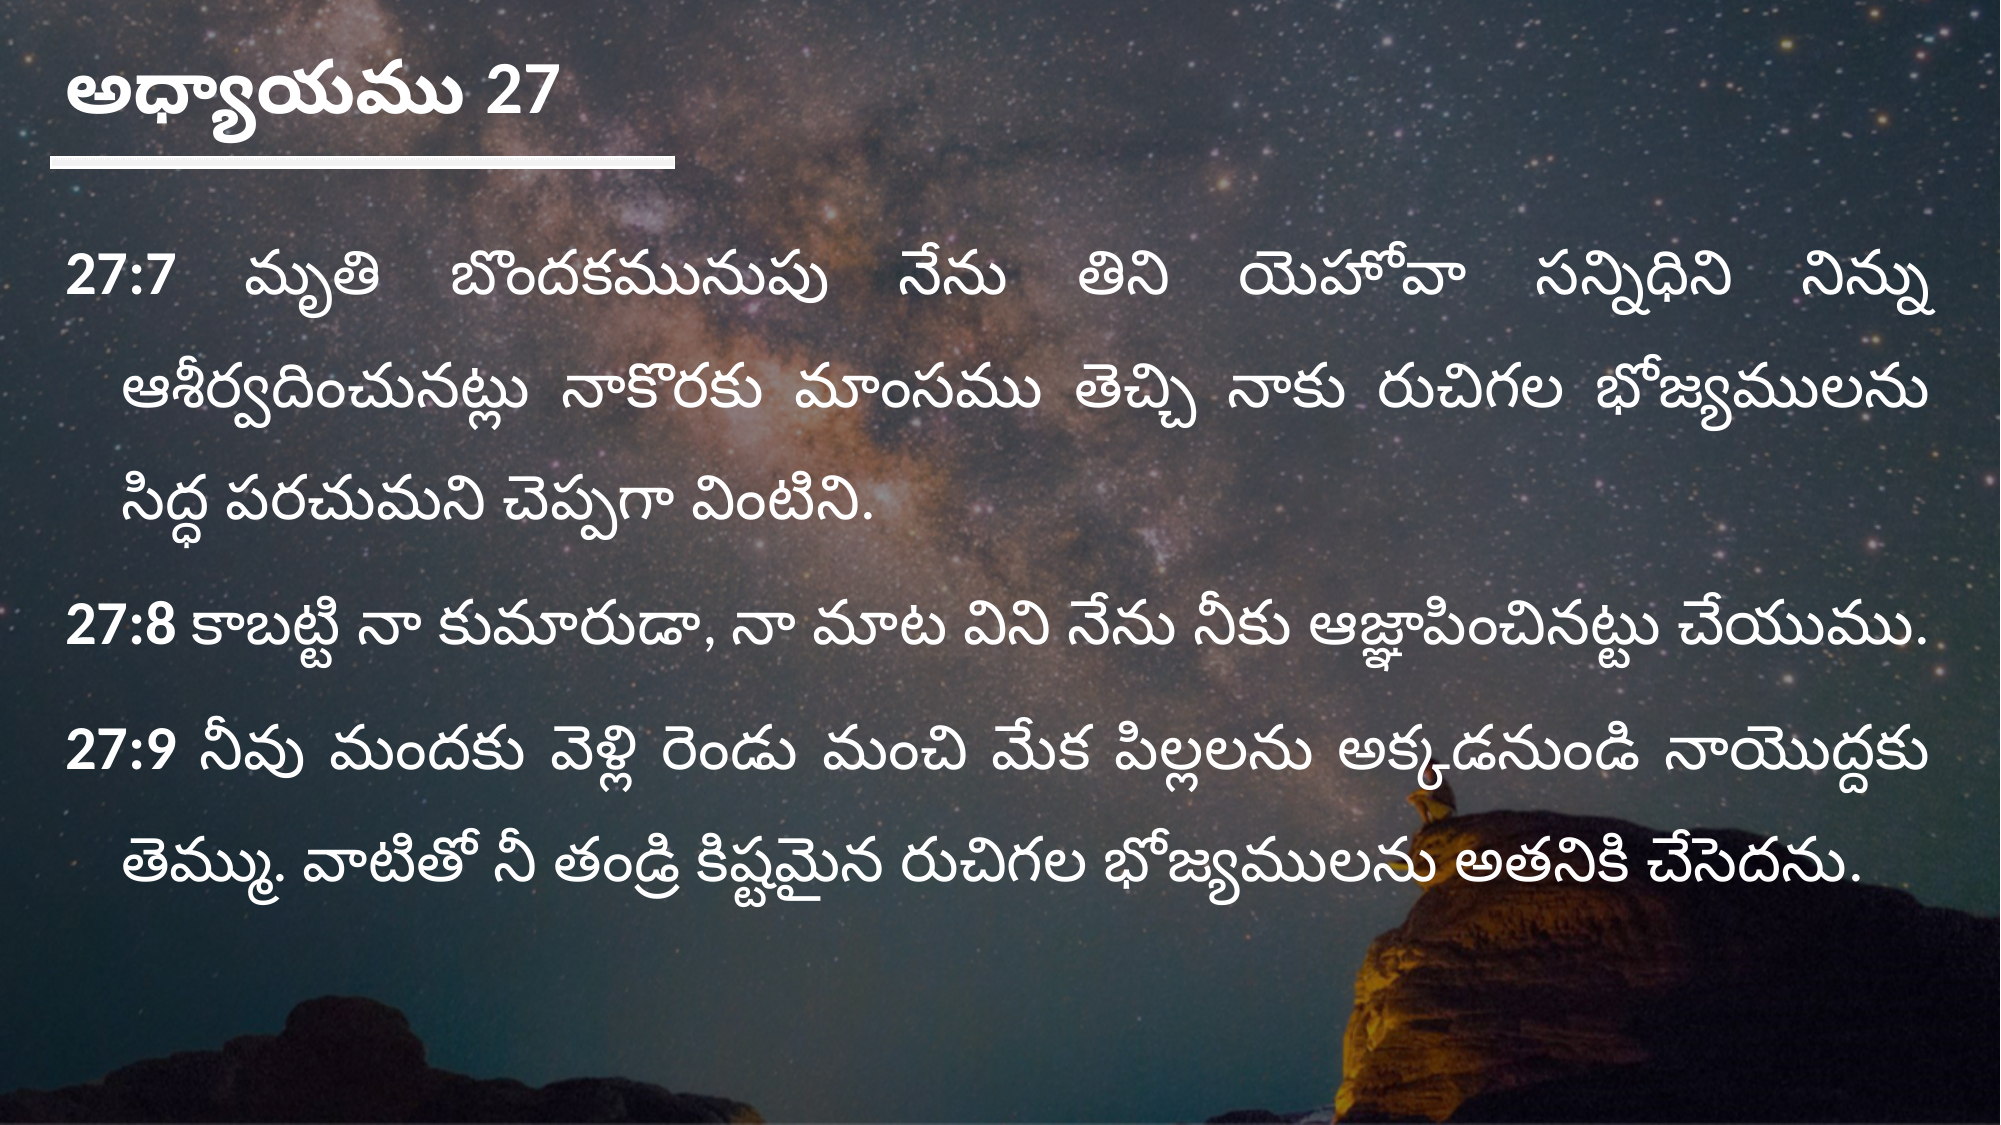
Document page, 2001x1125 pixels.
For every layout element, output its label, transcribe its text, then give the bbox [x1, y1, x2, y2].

title అధ్యాయము 27 [50, 0, 1925, 167]
picture [0, 0, 2000, 1125]
list 27:7 మృతి బొందకమునుపు నేను తిని యెహోవా సన్నిధిని నిన్ను ఆశీర్వదించునట్లు నాకొరకు మాంసము తెచ్చి నాకు రుచిగల భోజ్యములను సిద్ధ పరచుమని చెప్పగా వింటిని. 27:8 కాబట్టి నా కుమారుడా, నా మాట విని నేను నీకు ఆజ్ఞాపించినట్టు చేయుము. 27:9 నీవు మందకు వెళ్లి రెండు మంచి మేక పిల్లలను అక్కడనుండి నాయొద్దకు తెమ్ము. వాటితో నీ తండ్రి కిష్టమైన రుచిగల భోజ్యములను అతనికి చేసెదను. [50, 187, 1946, 1063]
